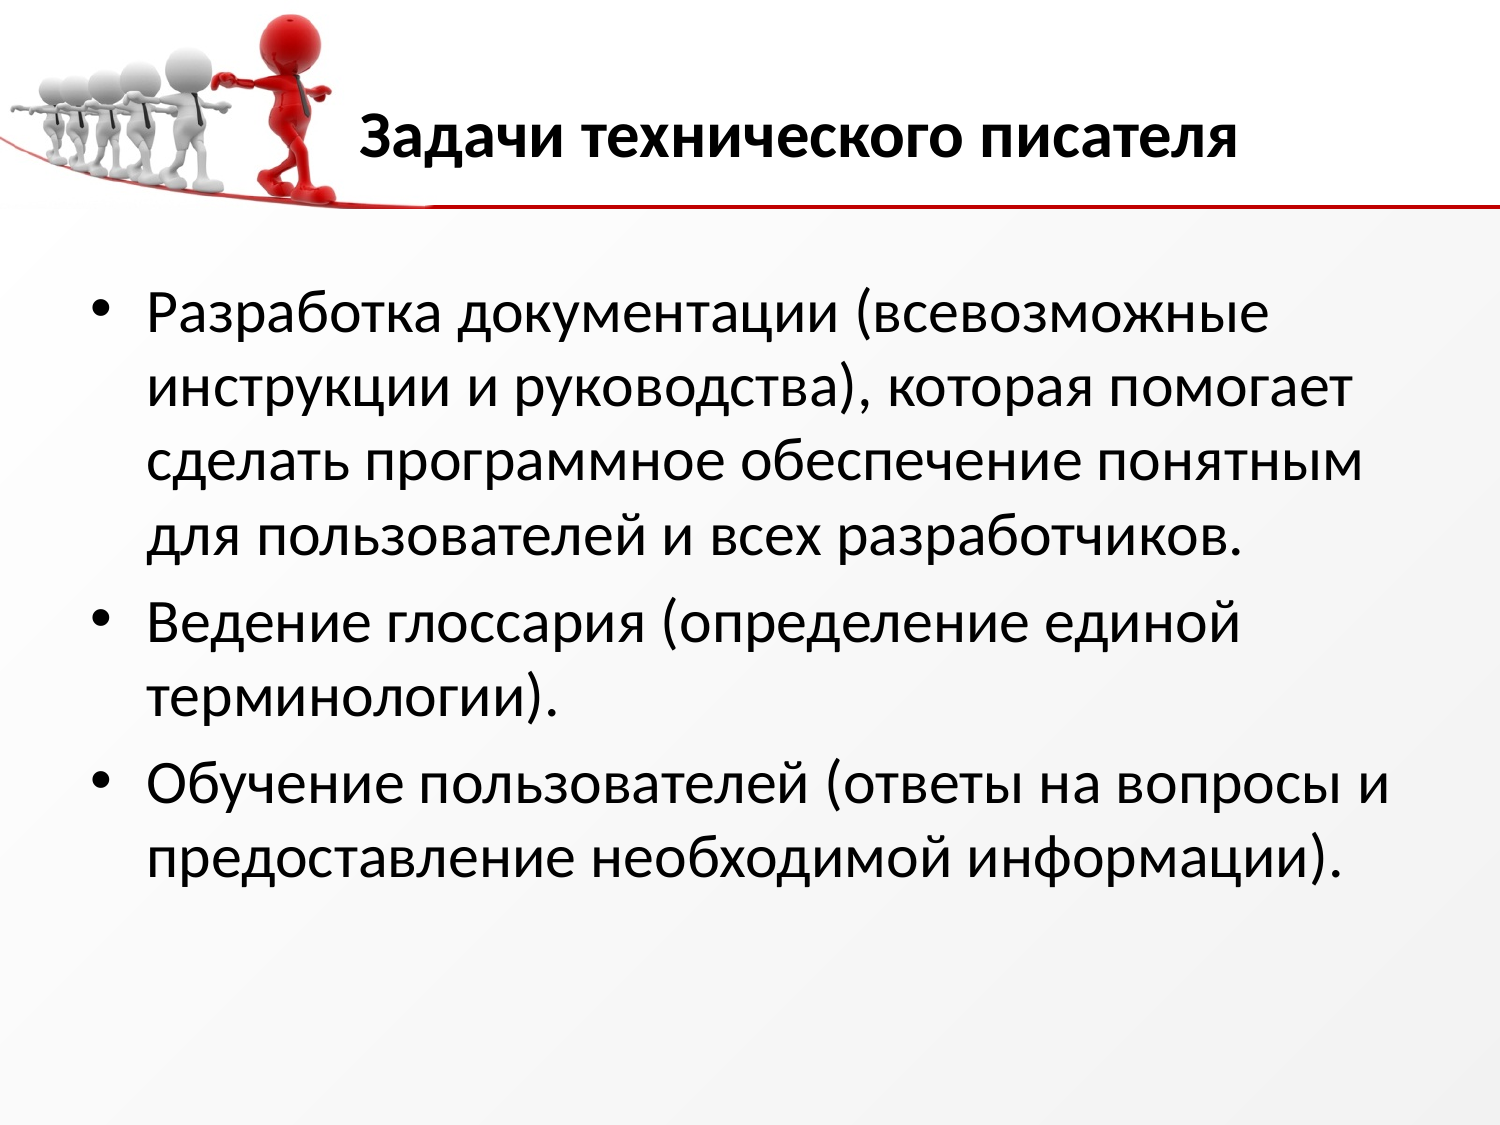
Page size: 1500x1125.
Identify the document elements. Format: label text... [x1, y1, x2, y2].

title Задачи технического писателя [125, 37, 1475, 225]
list Разработка документации (всевозможные инструкции и руководства), которая помогает сделать программное обеспечение понятным для пользователей и всех разработчиков. Ведение глоссария (определение единой терминологии). Обучение пользователей (ответы на вопросы и предоставление необходимой информации). [75, 262, 1425, 1005]
picture [0, 0, 437, 209]
